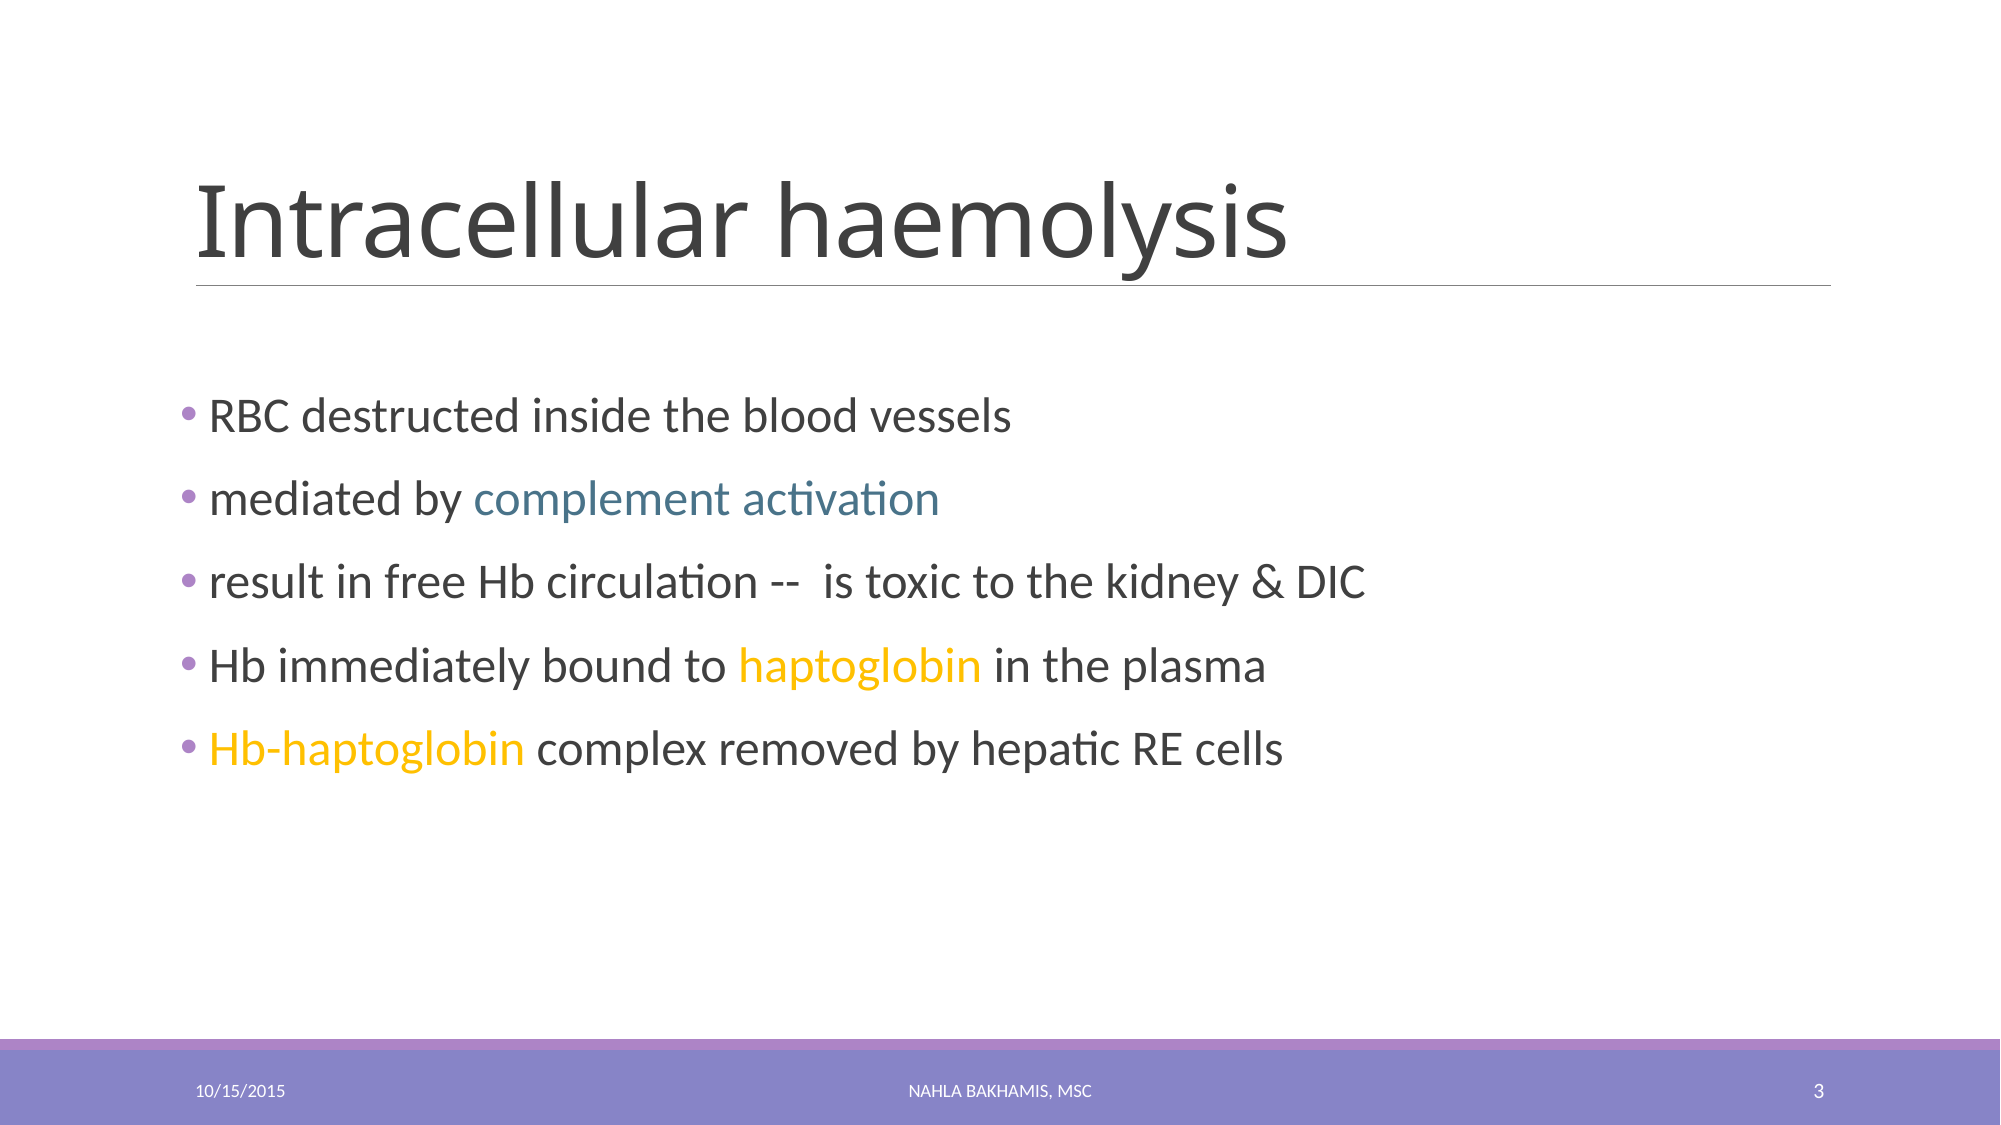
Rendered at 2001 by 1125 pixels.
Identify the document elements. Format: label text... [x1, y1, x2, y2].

footer NAHLA BAKHAMIS, MSc [604, 1059, 1396, 1120]
slide_number 3 [1624, 1059, 1840, 1120]
title Intracellular haemolysis [180, 47, 1830, 285]
list RBC destructed inside the blood vessels mediated by complement activation result in free Hb circulation -- is toxic to the kidney & DIC Hb immediately bound to haptoglobin in the plasma Hb-haptoglobin complex removed by hepatic RE cells [180, 302, 1830, 963]
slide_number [180, 1059, 586, 1120]
